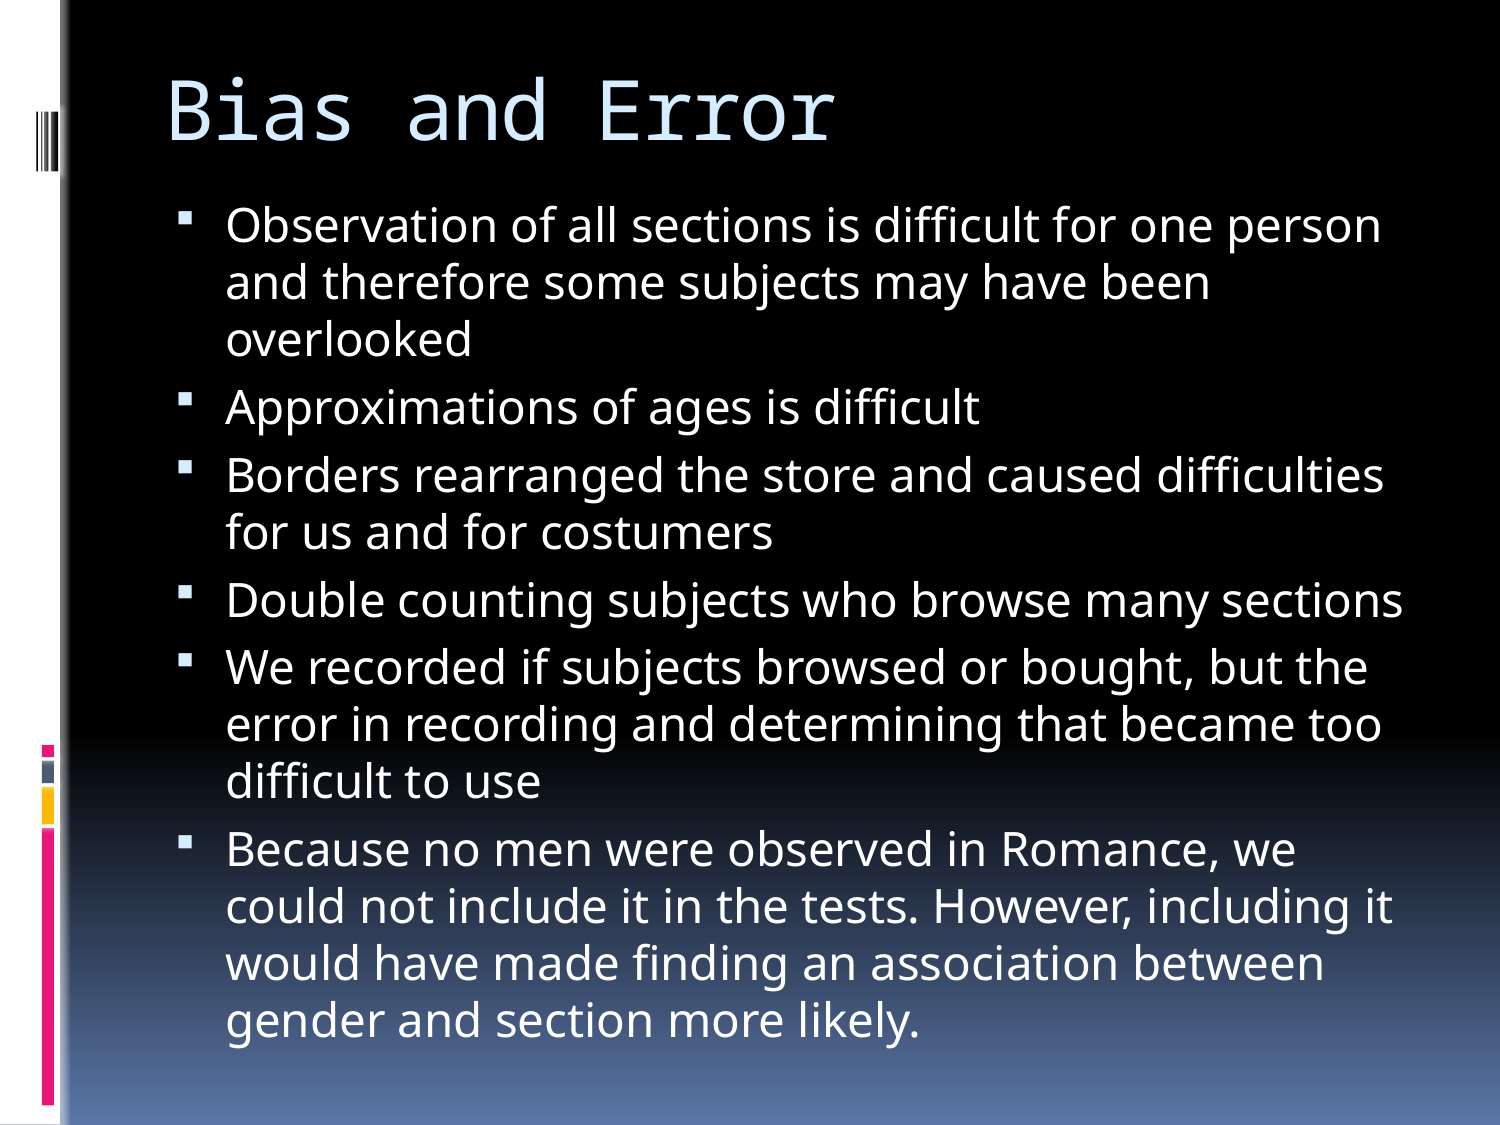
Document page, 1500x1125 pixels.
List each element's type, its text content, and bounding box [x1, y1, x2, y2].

title Bias and Error [150, 50, 1425, 187]
list Observation of all sections is difficult for one person and therefore some subjects may have been overlooked Approximations of ages is difficult Borders rearranged the store and caused difficulties for us and for costumers Double counting subjects who browse many sections We recorded if subjects browsed or bought, but the error in recording and determining that became too difficult to use Because no men were observed in Romance, we could not include it in the tests. However, including it would have made finding an association between gender and section more likely. [150, 187, 1425, 1088]
